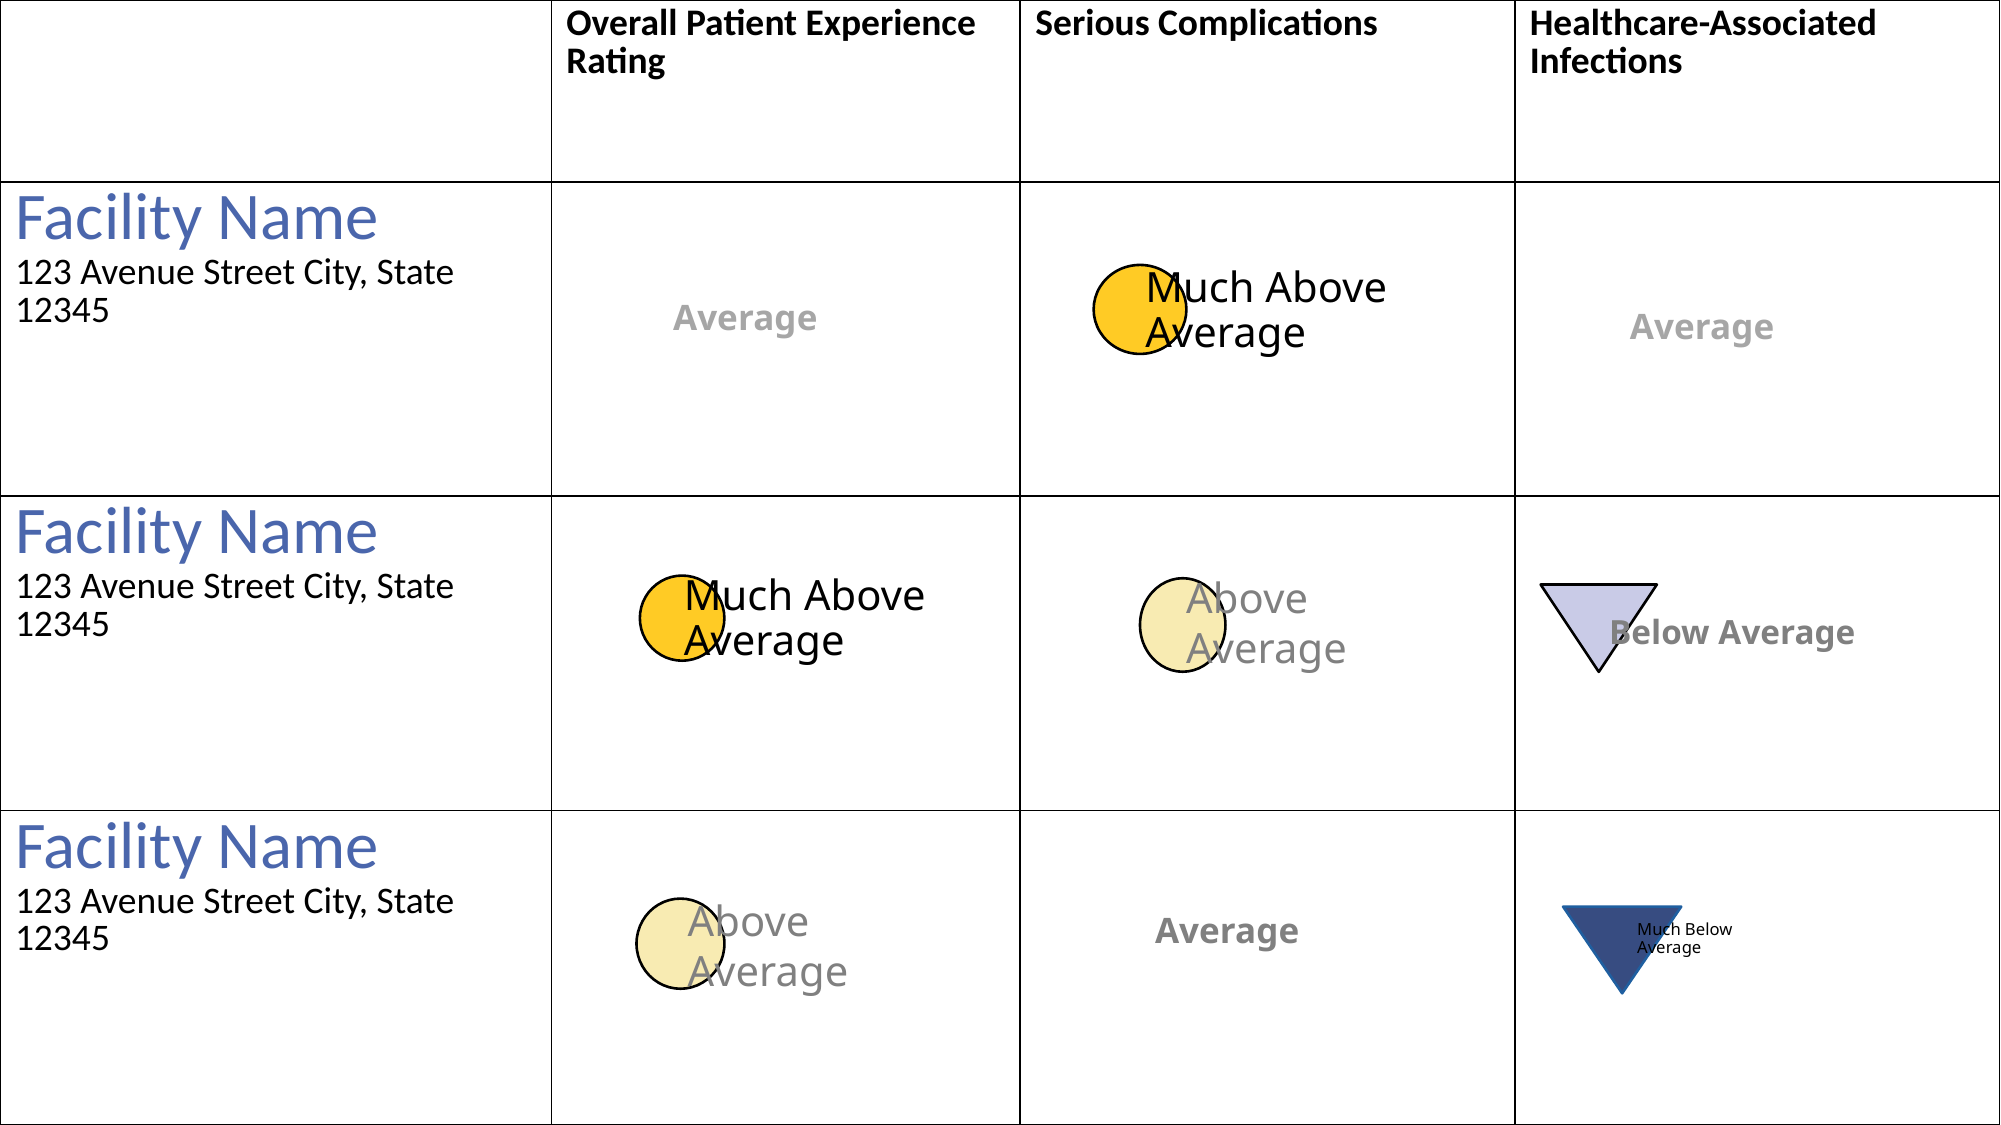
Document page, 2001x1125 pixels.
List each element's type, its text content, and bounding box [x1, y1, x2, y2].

table_cell [1516, 497, 1999, 810]
text_box [1561, 905, 1683, 995]
text_box Average [1614, 301, 2000, 355]
table_cell [1516, 931, 1999, 1124]
table_cell [1516, 811, 1999, 913]
table_header [1, 1, 551, 181]
table_cell [1021, 811, 1514, 1124]
table_cell [552, 811, 1019, 1124]
text_box Above Average [672, 886, 1036, 1001]
text_box [1539, 583, 1659, 674]
text_box [638, 576, 668, 660]
text_box Average [658, 293, 1096, 346]
text_box [1138, 578, 1206, 674]
text_box Much Above Average [1130, 258, 1494, 361]
table_header Serious Complications [1021, 1, 1514, 181]
table_cell [1021, 183, 1514, 495]
table_cell [552, 497, 1019, 810]
table_header Overall Patient Experience Rating [552, 1, 1019, 181]
text_box Average [1140, 905, 1577, 959]
text_box Below Average [1594, 607, 1942, 661]
table_cell Facility Name 123 Avenue Street City, State 12345 [1, 497, 551, 810]
table_header Healthcare-Associated Infections [1516, 1, 1999, 181]
text_box Much Below Average [1622, 913, 2000, 967]
table_cell Facility Name 123 Avenue Street City, State 12345 [1, 811, 551, 1124]
table_cell Facility Name 123 Avenue Street City, State 12345 [1, 183, 551, 495]
table_cell [1516, 183, 1999, 495]
table_cell [1021, 497, 1514, 810]
text_box [635, 898, 672, 990]
table_cell [552, 183, 1019, 495]
text_box Above Average [1171, 564, 1535, 666]
text_box Much Above Average [668, 567, 1032, 669]
text_box [1092, 264, 1130, 355]
